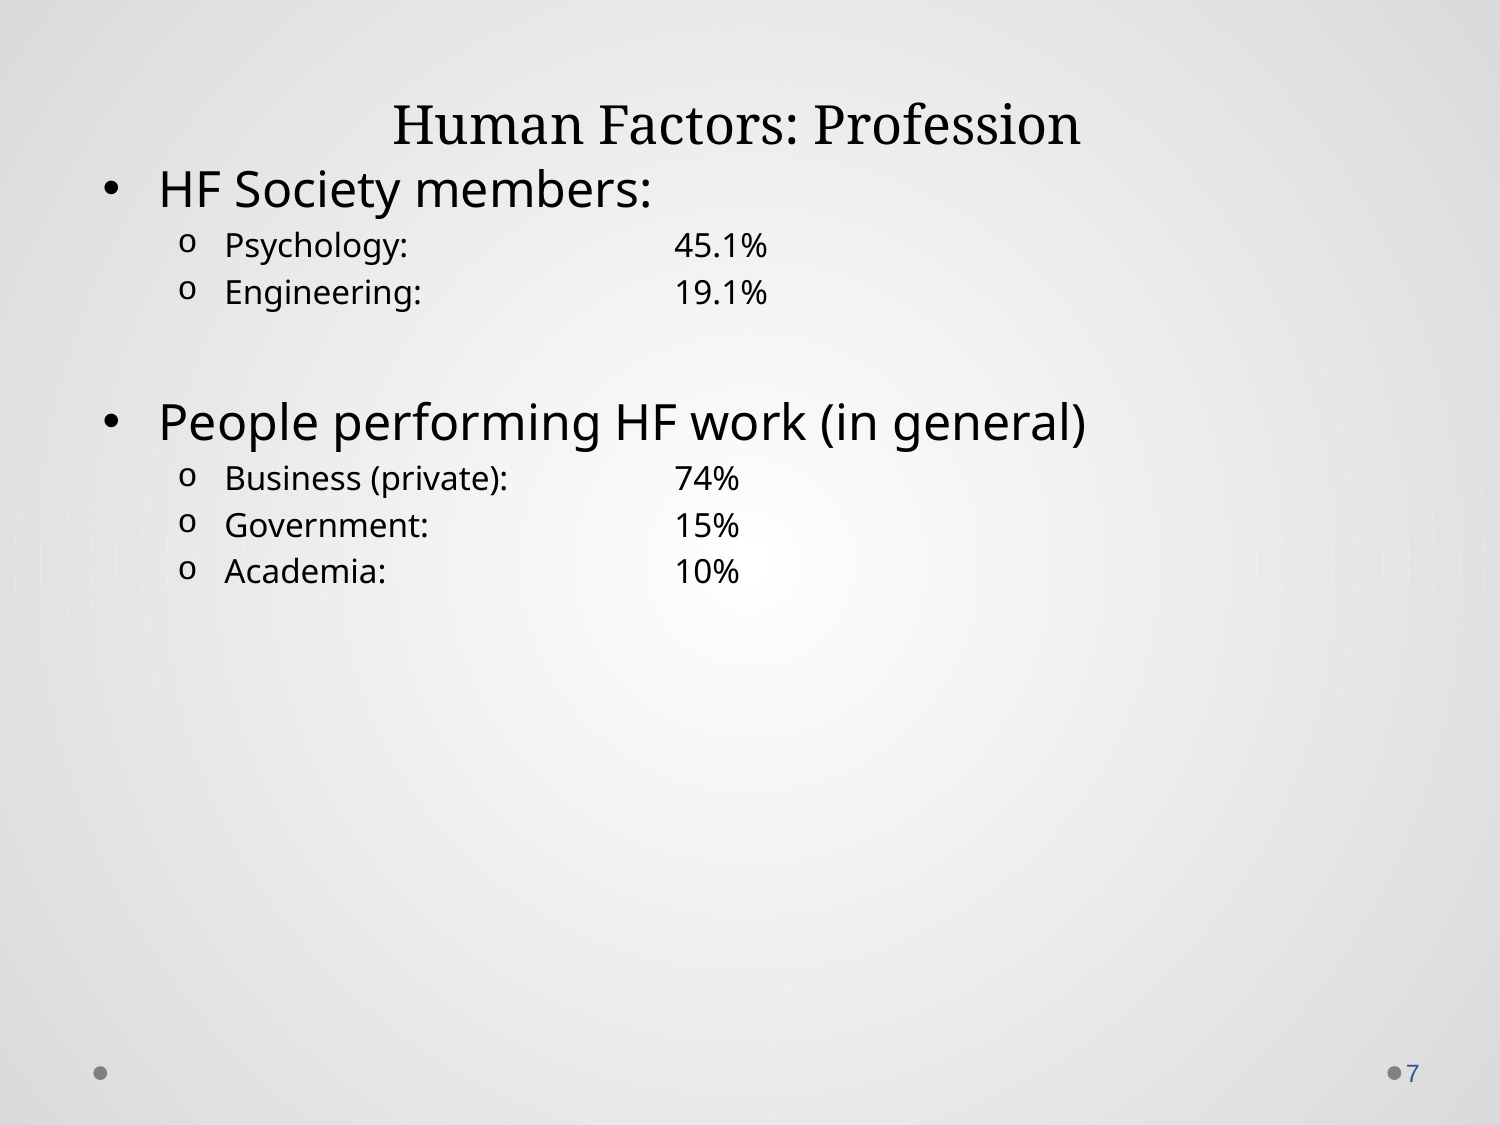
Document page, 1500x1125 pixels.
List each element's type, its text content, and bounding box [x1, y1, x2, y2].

slide_number 7 [1401, 1042, 1494, 1103]
title Human Factors: Profession [62, 62, 1413, 163]
list HF Society members: Psychology: 45.1% Engineering: 19.1% People performing HF work (in general) Business (private): 74% Government: 15% Academia: 10% [87, 149, 1438, 1113]
